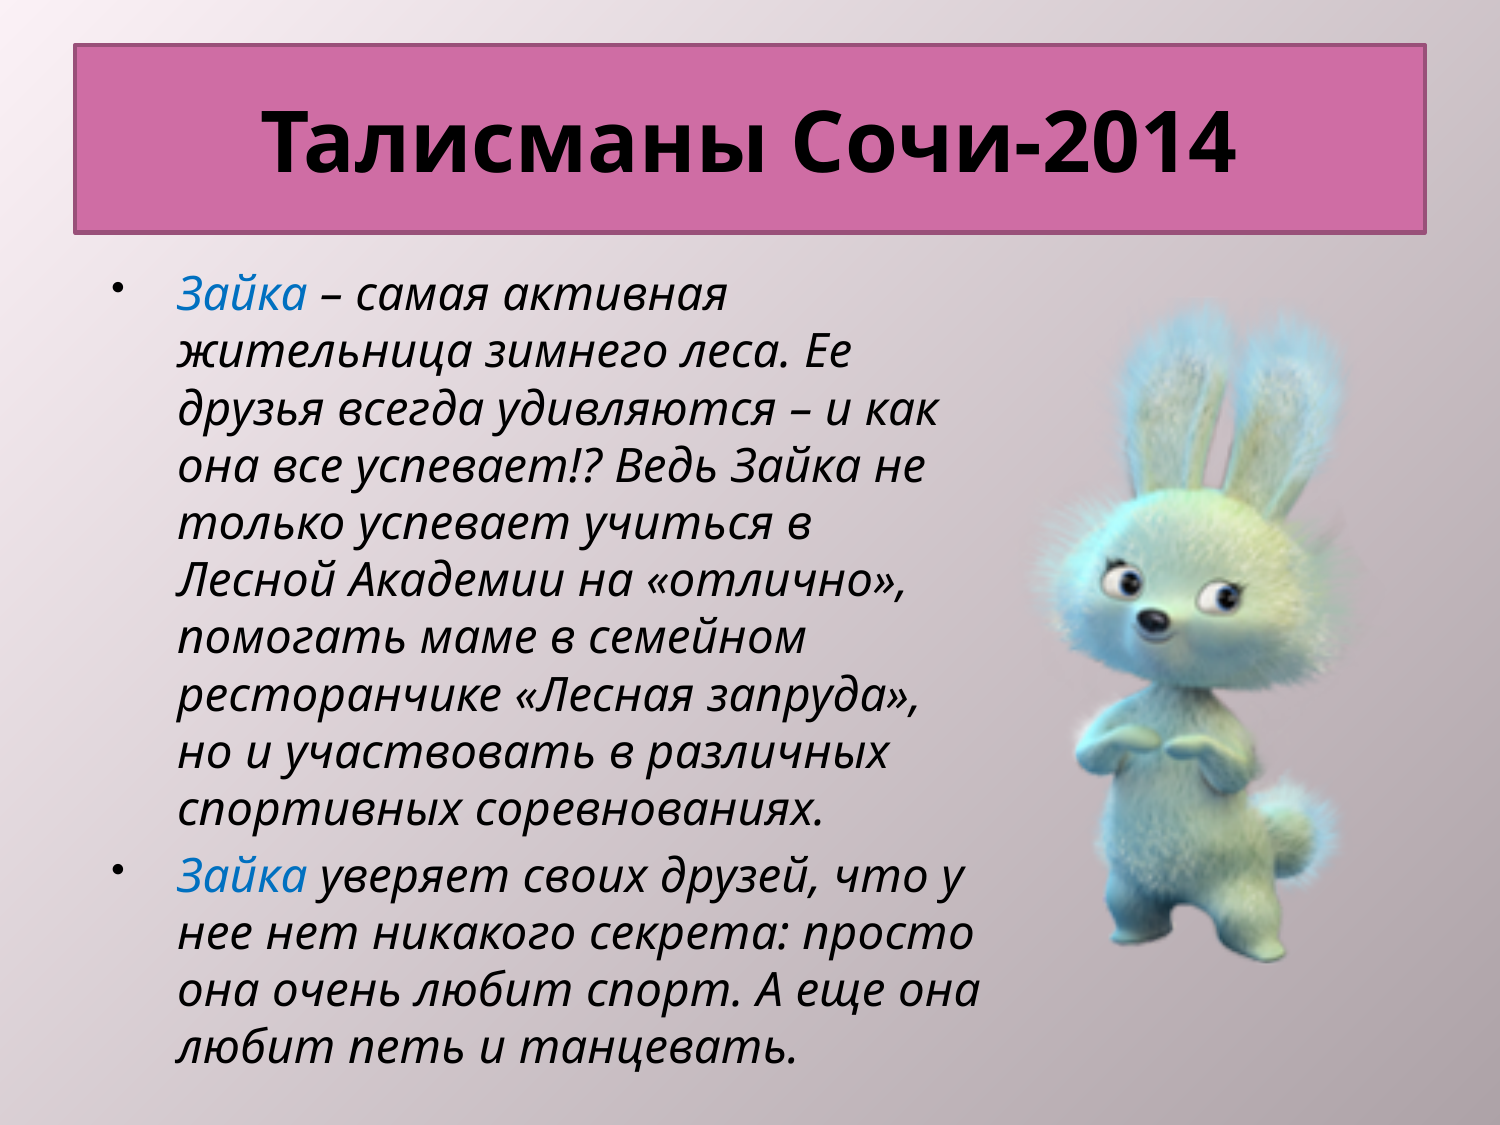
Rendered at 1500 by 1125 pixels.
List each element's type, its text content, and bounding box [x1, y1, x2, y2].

title Талисманы Сочи-2014 [73, 43, 1427, 235]
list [915, 255, 1500, 1018]
list Зайка – самая активная жительница зимнего леса. Ее друзья всегда удивляются – и как она все успевает!? Ведь Зайка не только успевает учиться в Лесной Академии на «отлично», помогать маме в семейном ресторанчике «Лесная запруда», но и участвовать в различных спортивных соревнованиях. Зайка уверяет своих друзей, что у нее нет никакого секрета: просто она очень любит спорт. А еще она любит петь и танцевать. [76, 255, 999, 1094]
